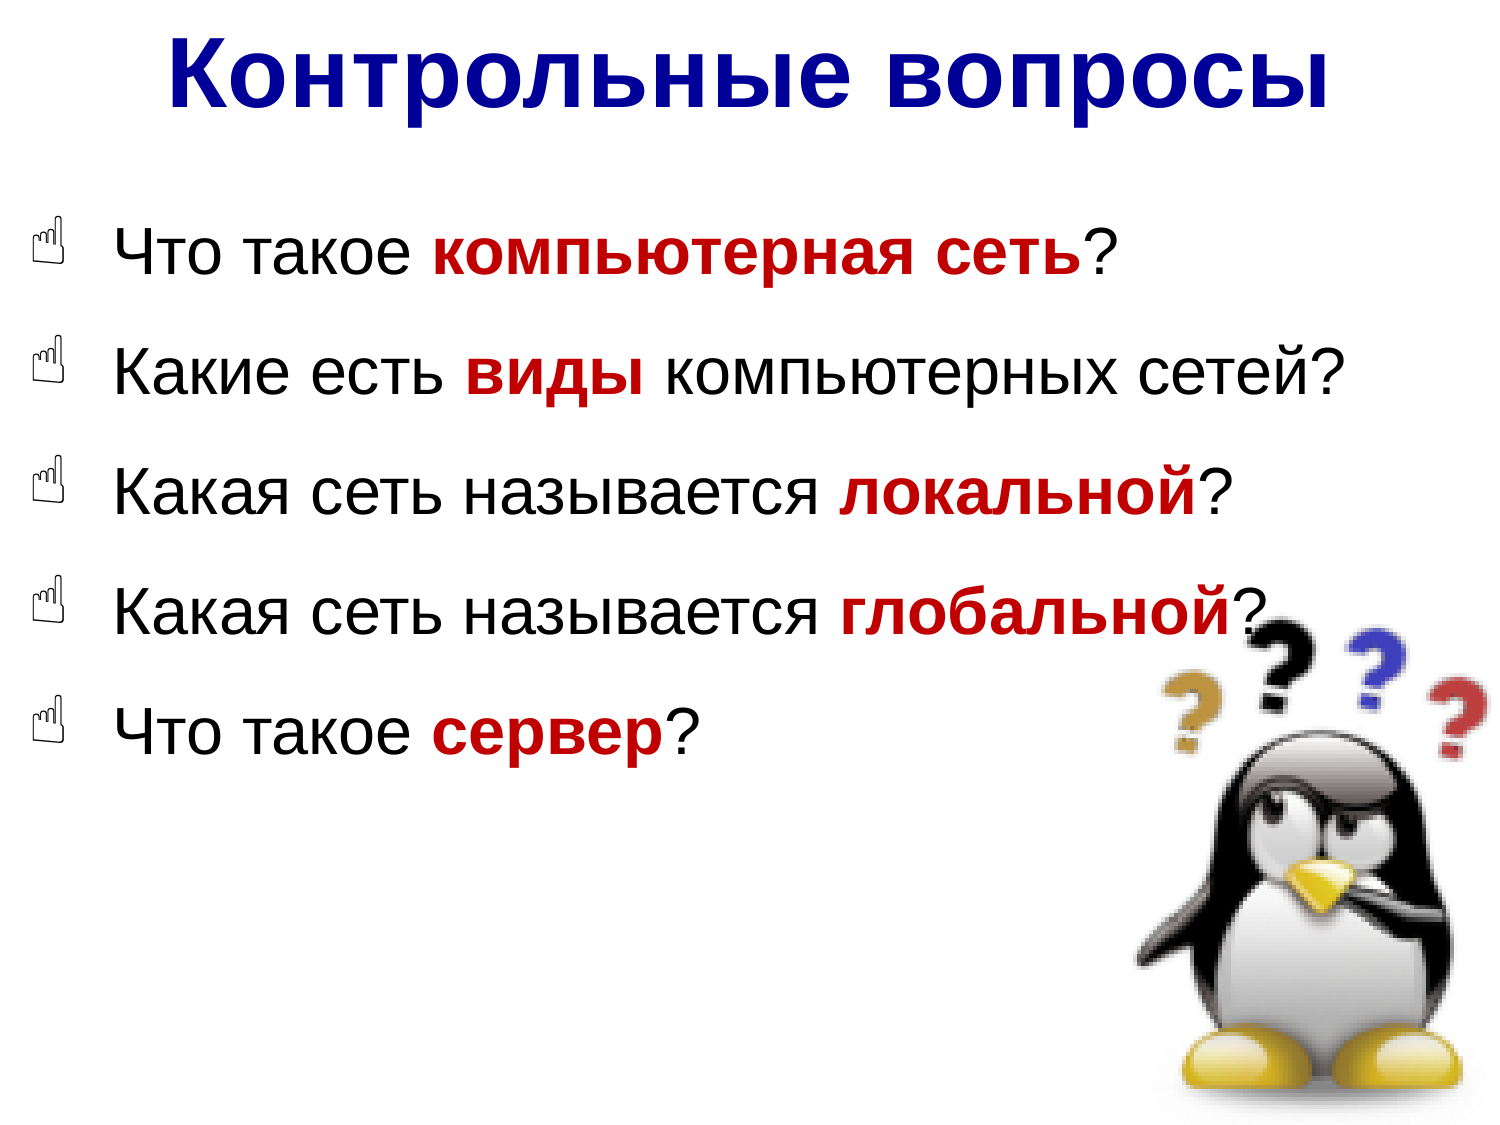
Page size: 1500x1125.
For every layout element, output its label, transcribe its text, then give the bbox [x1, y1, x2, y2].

text_box Что такое компьютерная сеть? Какие есть виды компьютерных сетей? Какая сеть называется локальной? Какая сеть называется глобальной? Что такое сервер? [13, 160, 1479, 1125]
text_box Контрольные вопросы [0, 0, 1500, 138]
picture [1055, 608, 1500, 1125]
